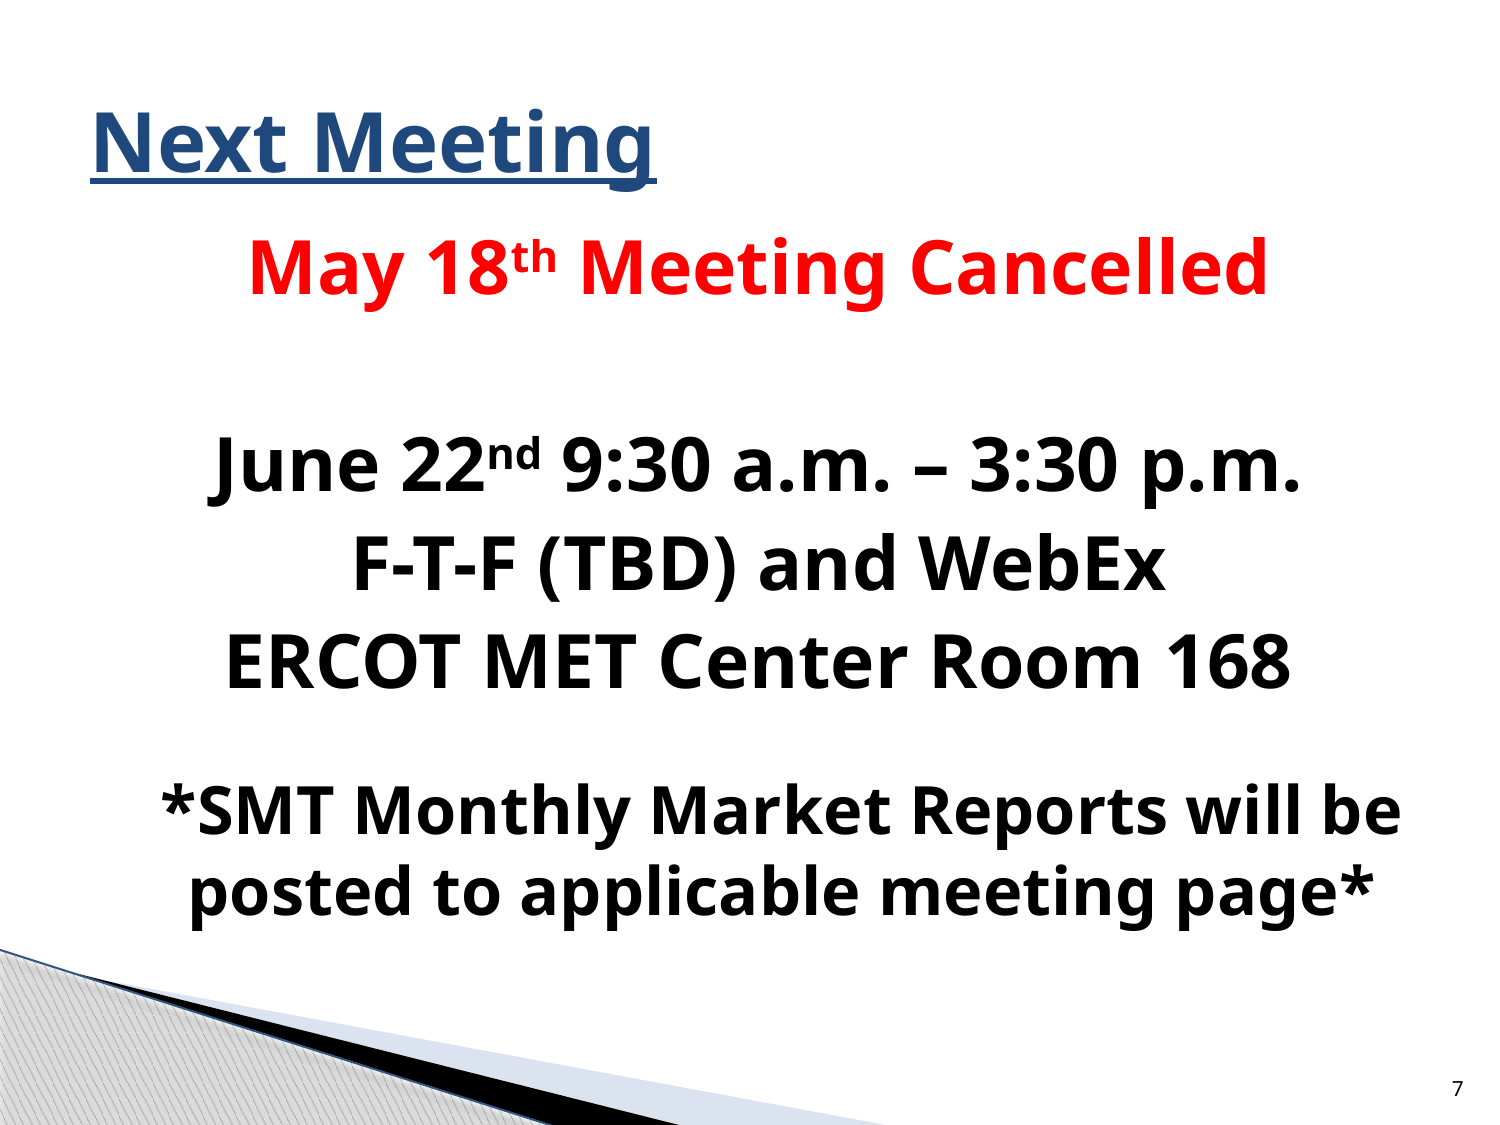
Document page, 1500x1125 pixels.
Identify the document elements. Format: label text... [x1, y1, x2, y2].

list May 18th Meeting Cancelled June 22nd 9:30 a.m. – 3:30 p.m. F-T-F (TBD) and WebEx ERCOT MET Center Room 168 *SMT Monthly Market Reports will be posted to applicable meeting page* [75, 233, 1425, 955]
slide_number 7 [1418, 1051, 1479, 1112]
title Next Meeting [75, 45, 1425, 233]
